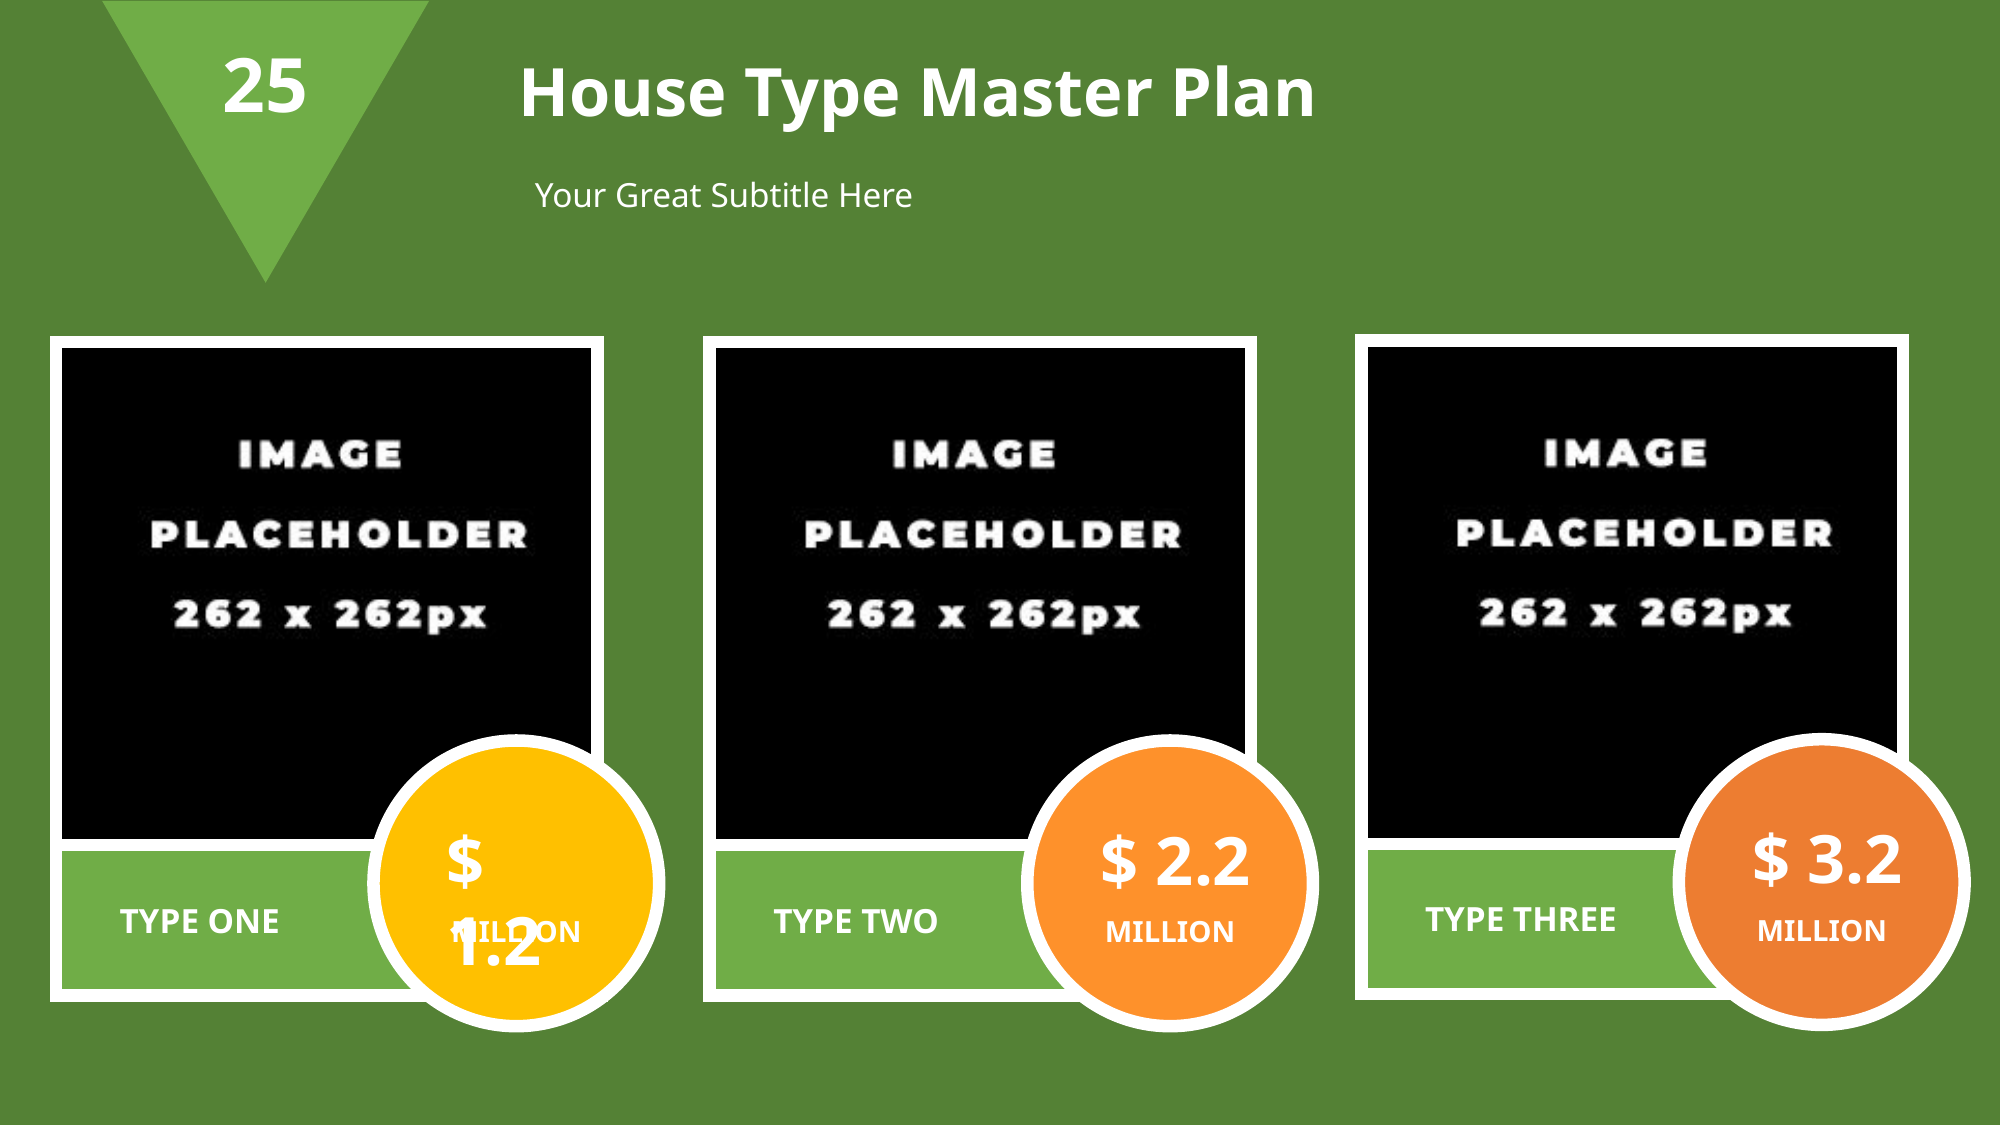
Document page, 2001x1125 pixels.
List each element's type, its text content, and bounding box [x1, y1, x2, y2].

text_box [709, 341, 1252, 845]
text_box $ 2.2 [1085, 810, 1275, 907]
text_box [709, 845, 1081, 996]
text_box $ 1.2 [431, 810, 608, 907]
text_box [1027, 740, 1313, 1027]
text_box Your Great Subtitle Here [503, 166, 946, 223]
text_box MILLION [427, 906, 606, 957]
text_box House Type Master Plan [503, 42, 1385, 139]
text_box 25 [184, 30, 347, 137]
text_box [1361, 843, 1733, 995]
text_box [1678, 739, 1965, 1025]
text_box [373, 740, 660, 1027]
text_box TYPE ONE [104, 892, 388, 948]
text_box [55, 341, 598, 845]
text_box MILLION [1733, 904, 1911, 956]
text_box [102, 0, 430, 283]
text_box TYPE THREE [1409, 890, 1693, 947]
text_box [1361, 340, 1903, 843]
text_box $ 3.2 [1737, 809, 1927, 906]
text_box TYPE TWO [758, 892, 1042, 948]
text_box [55, 845, 427, 996]
text_box MILLION [1081, 906, 1259, 957]
